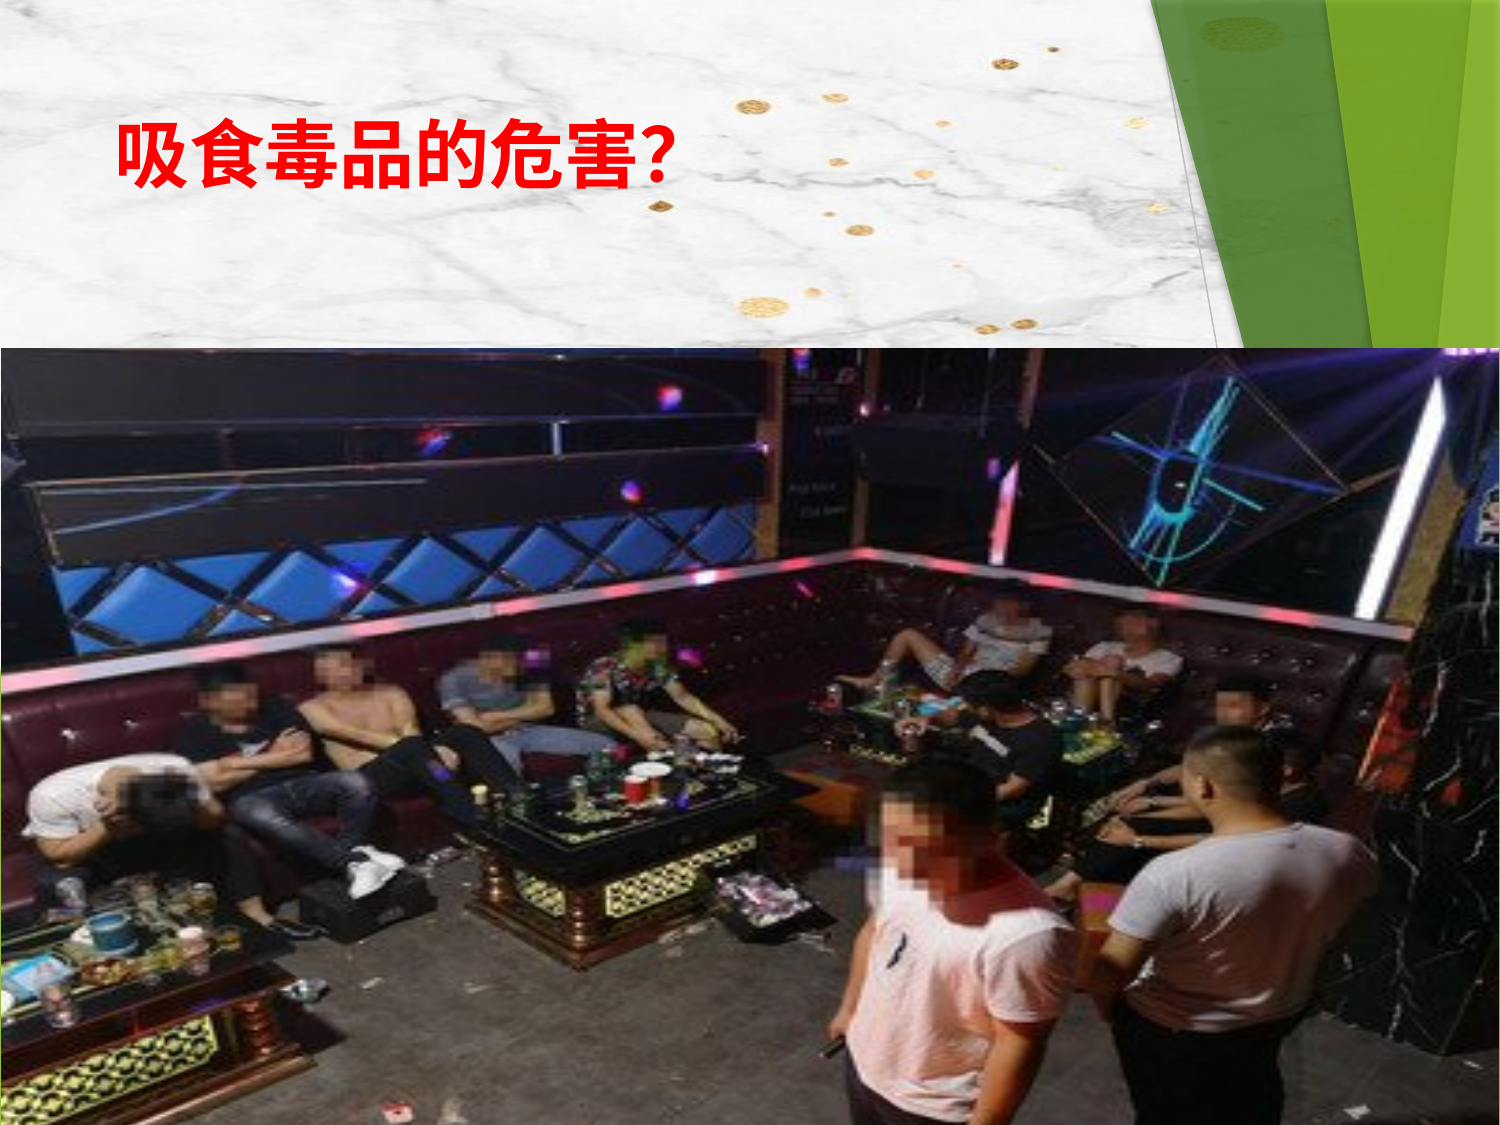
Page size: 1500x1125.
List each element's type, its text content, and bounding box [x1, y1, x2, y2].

picture [0, 0, 1499, 1125]
title 吸食毒品的危害？ [99, 99, 1142, 317]
